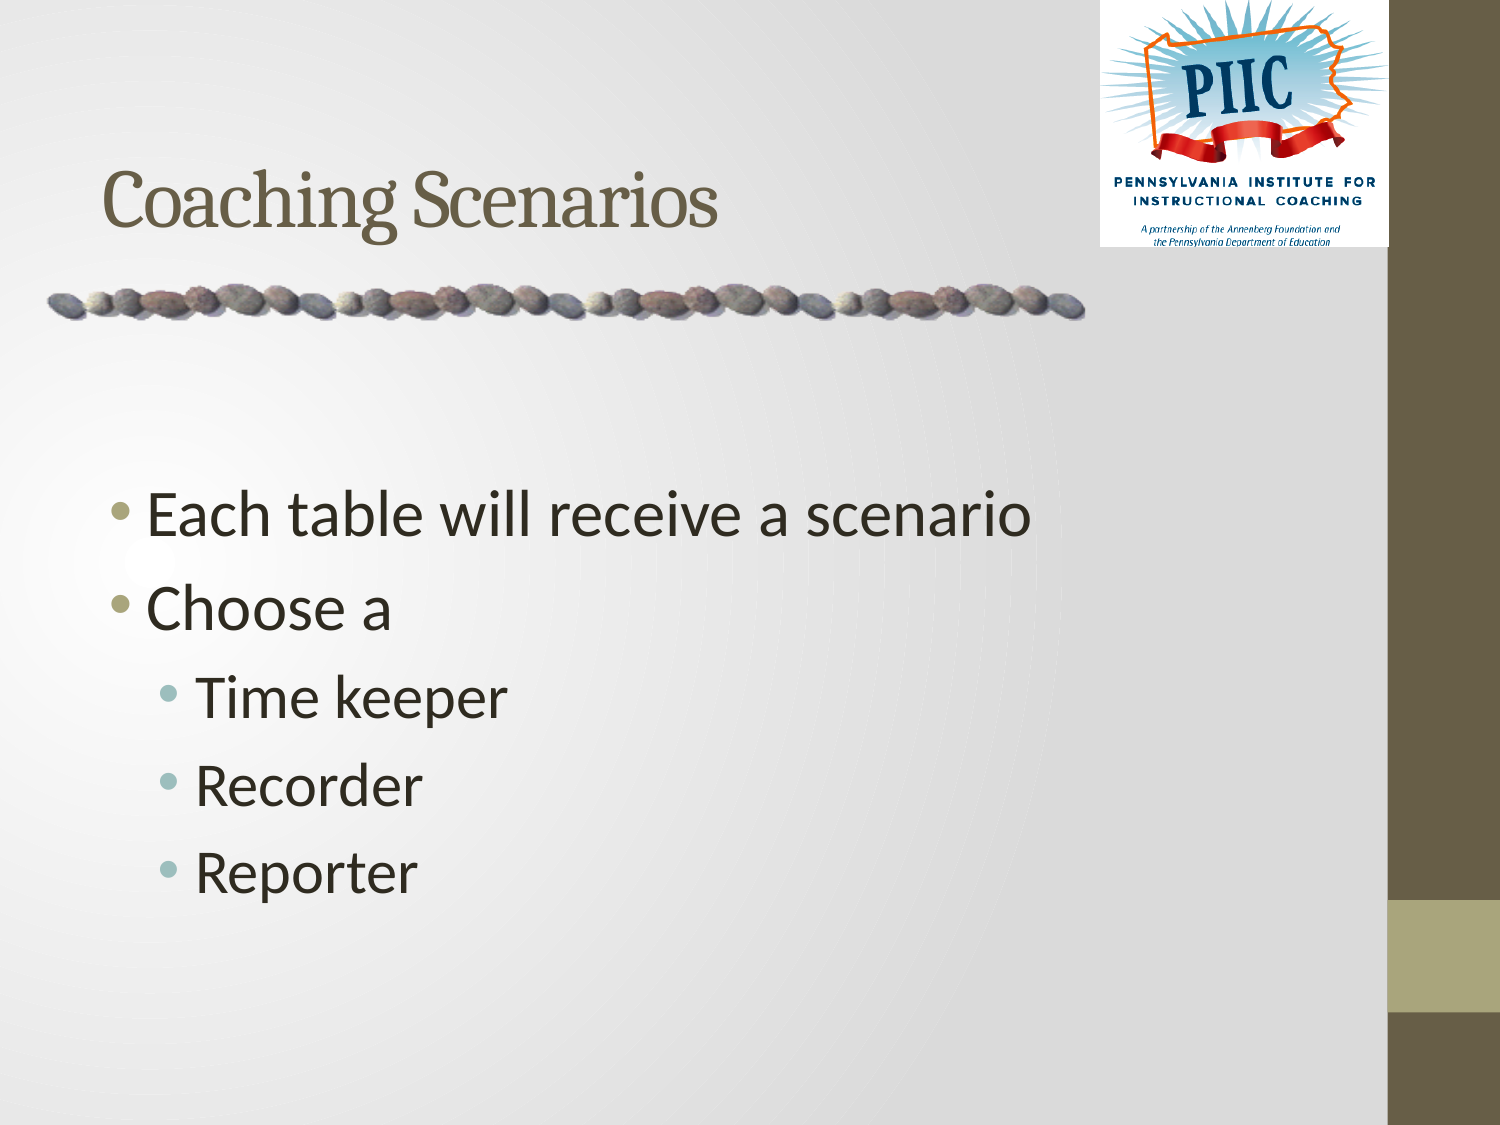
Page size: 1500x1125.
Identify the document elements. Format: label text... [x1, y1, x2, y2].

picture [1099, 0, 1390, 248]
picture [36, 278, 1101, 327]
list Each table will receive a scenario Choose a Time keeper Recorder Reporter [75, 462, 1325, 1050]
title Coaching Scenarios [87, 99, 1338, 288]
